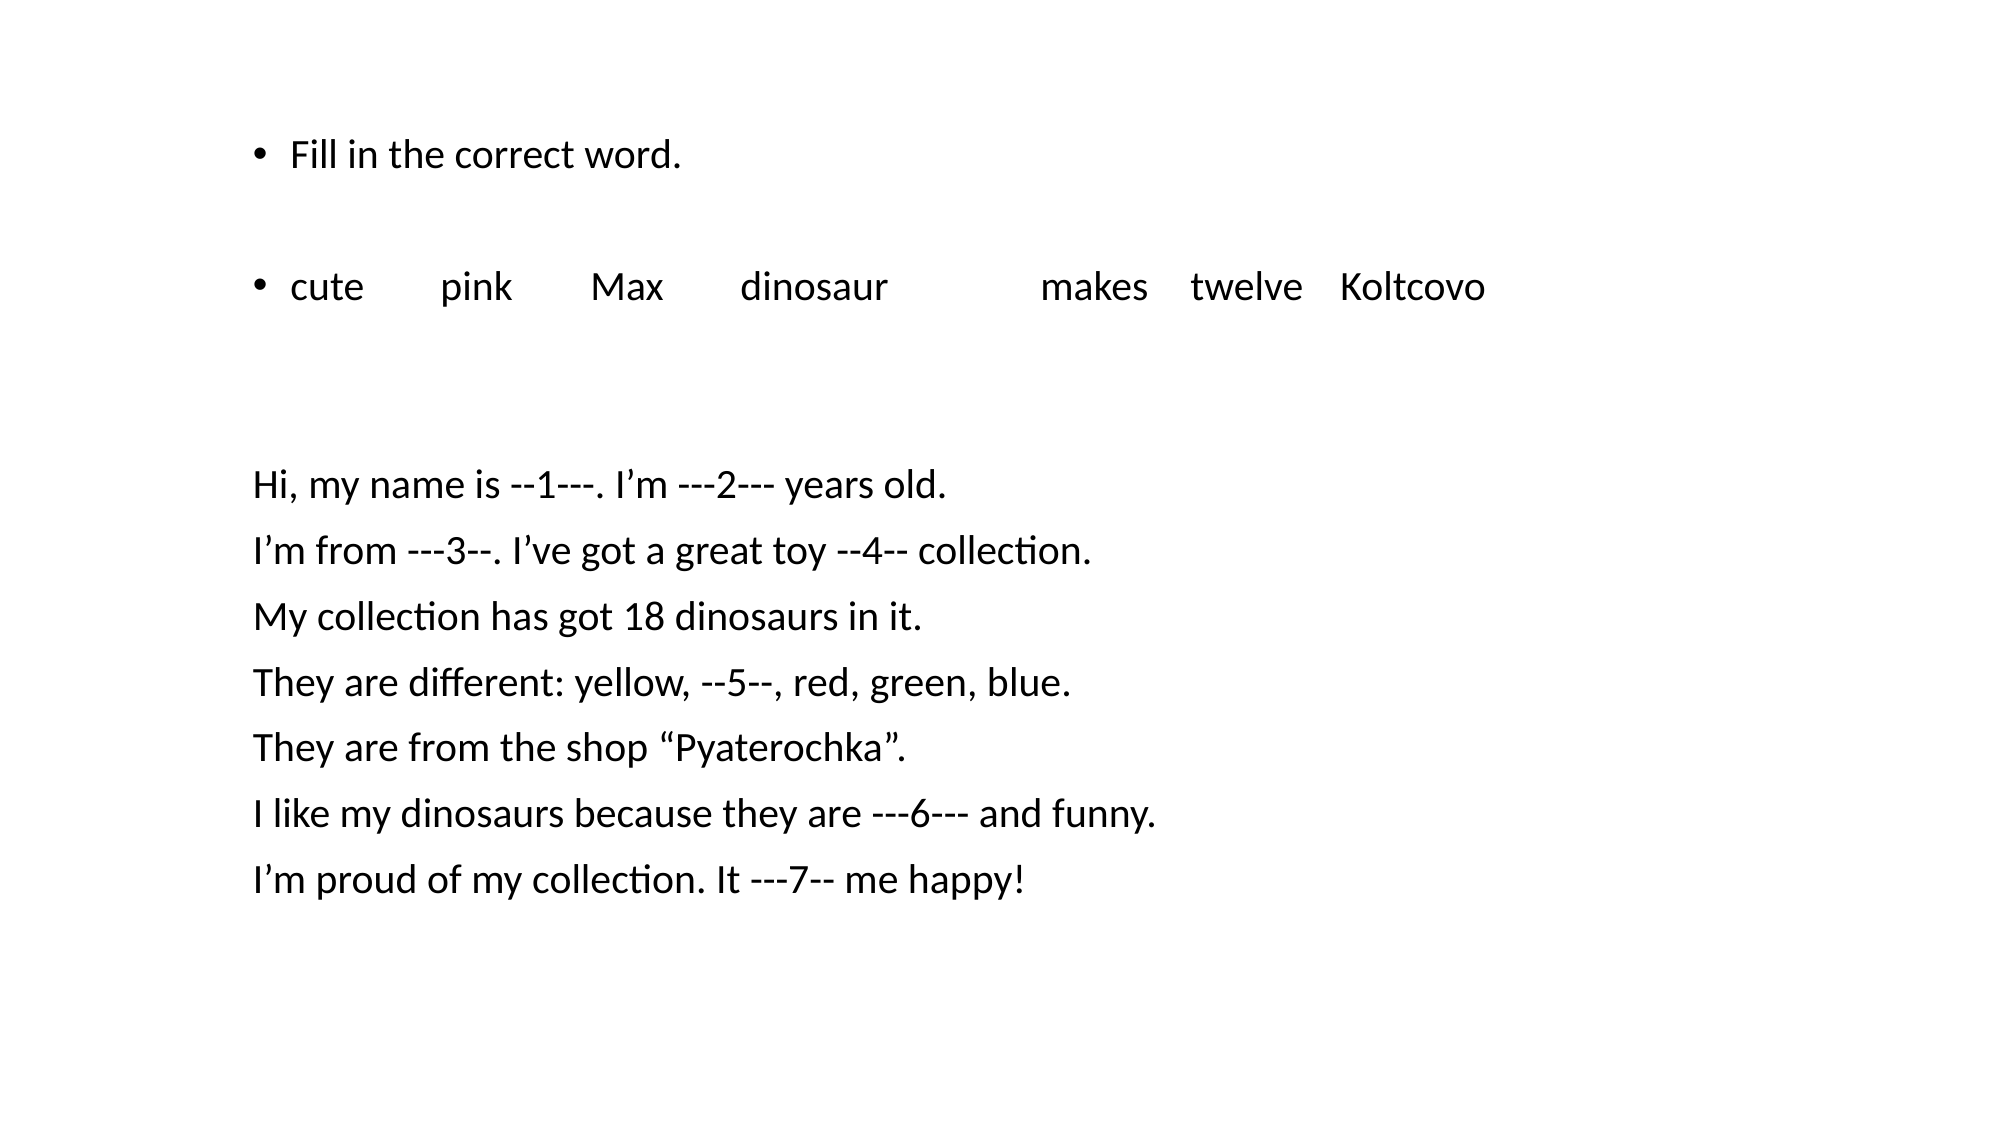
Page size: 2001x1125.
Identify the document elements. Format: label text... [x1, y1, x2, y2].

list Fill in the correct word. cute pink Max dinosaur makes twelve Koltcovo Hi, my name is --1---. I’m ---2--- years old. I’m from ---3--. I’ve got a great toy --4-- collection. My collection has got 18 dinosaurs in it. They are different: yellow, --5--, red, green, blue. They are from the shop “Pyaterochka”. I like my dinosaurs because they are ---6--- and funny. I’m proud of my collection. It ---7-- me happy! [237, 125, 1913, 1066]
